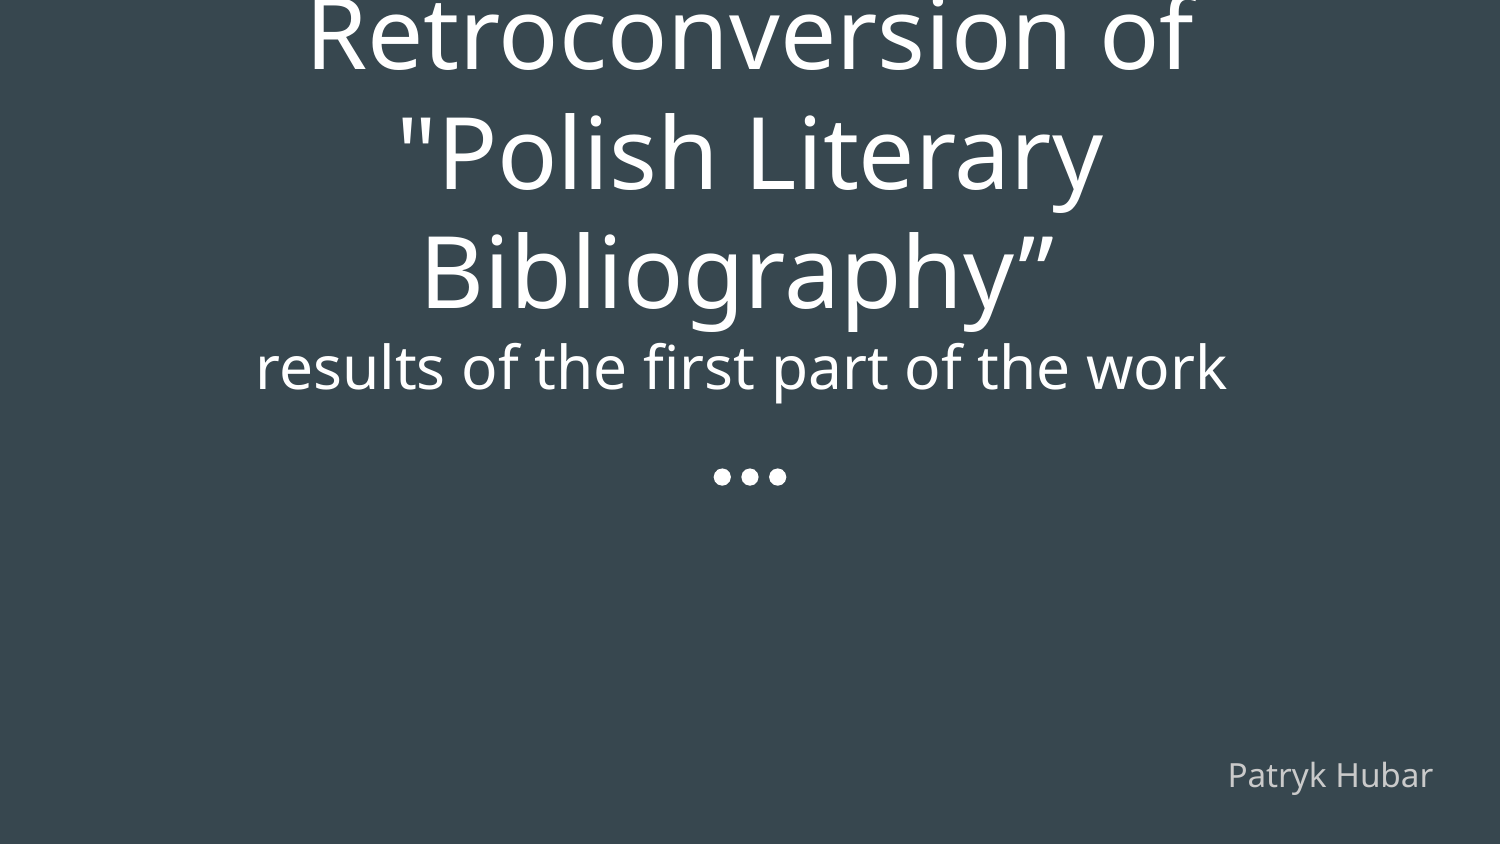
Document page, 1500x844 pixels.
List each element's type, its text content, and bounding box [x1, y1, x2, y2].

title Retroconversion of "Polish Literary Bibliography” results of the first part of the work [110, 252, 1390, 537]
subtitle Patryk Hubar [51, 739, 1449, 844]
